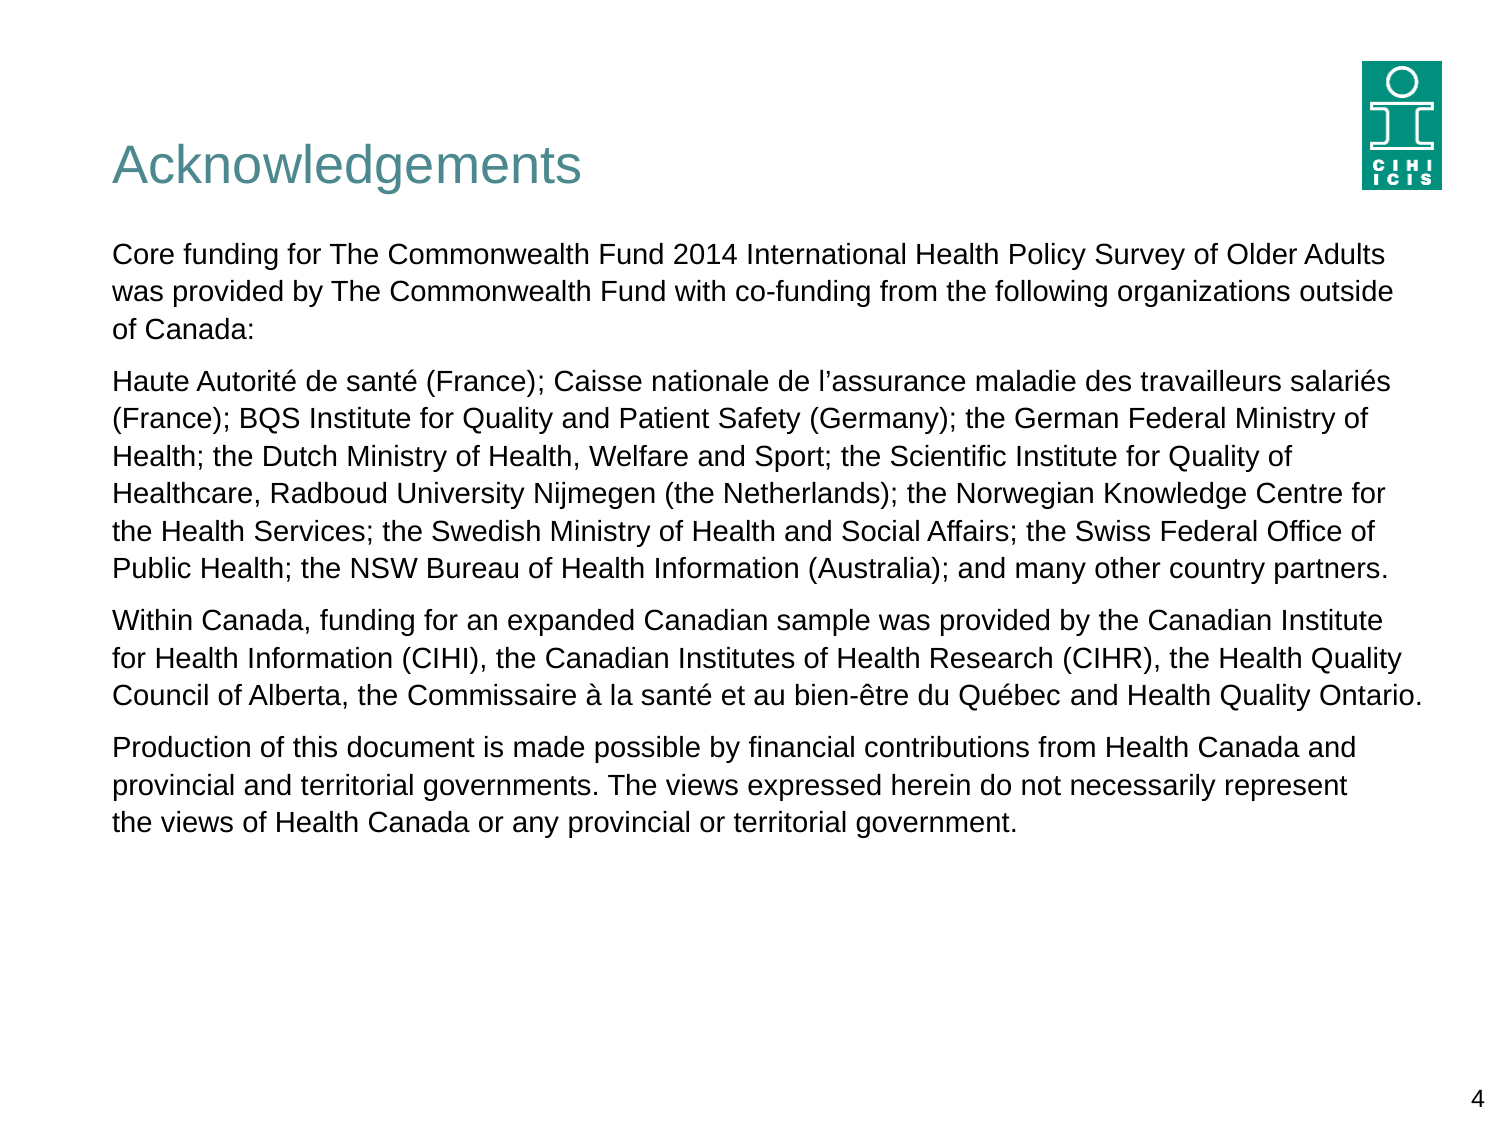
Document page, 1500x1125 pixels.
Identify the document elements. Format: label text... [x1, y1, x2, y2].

picture [1362, 61, 1442, 190]
slide_number 4 [1337, 1074, 1500, 1125]
list Core funding for The Commonwealth Fund 2014 International Health Policy Survey of Older Adults was provided by The Commonwealth Fund with co-funding from the following organizations outside of Canada: Haute Autorité de santé (France); Caisse nationale de l’assurance maladie des travailleurs salariés (France); BQS Institute for Quality and Patient Safety (Germany); the German Federal Ministry of Health; the Dutch Ministry of Health, Welfare and Sport; the Scientific Institute for Quality of Healthcare, Radboud University Nijmegen (the Netherlands); the Norwegian Knowledge Centre for the Health Services; the Swedish Ministry of Health and Social Affairs; the Swiss Federal Office of Public Health; the NSW Bureau of Health Information (Australia); and many other country partners. Within Canada, funding for an expanded Canadian sample was provided by the Canadian Institute for Health Information (CIHI), the Canadian Institutes of Health Research (CIHR), the Health Quality Council of Alberta, the Commissaire à la santé et au bien-être du Québec and Health Quality Ontario. Production of this document is made possible by financial contributions from Health Canada and provincial and territorial governments. The views expressed herein do not necessarily represent the views of Health Canada or any provincial or territorial government. [97, 224, 1448, 1017]
title Acknowledgements [97, 86, 1350, 224]
